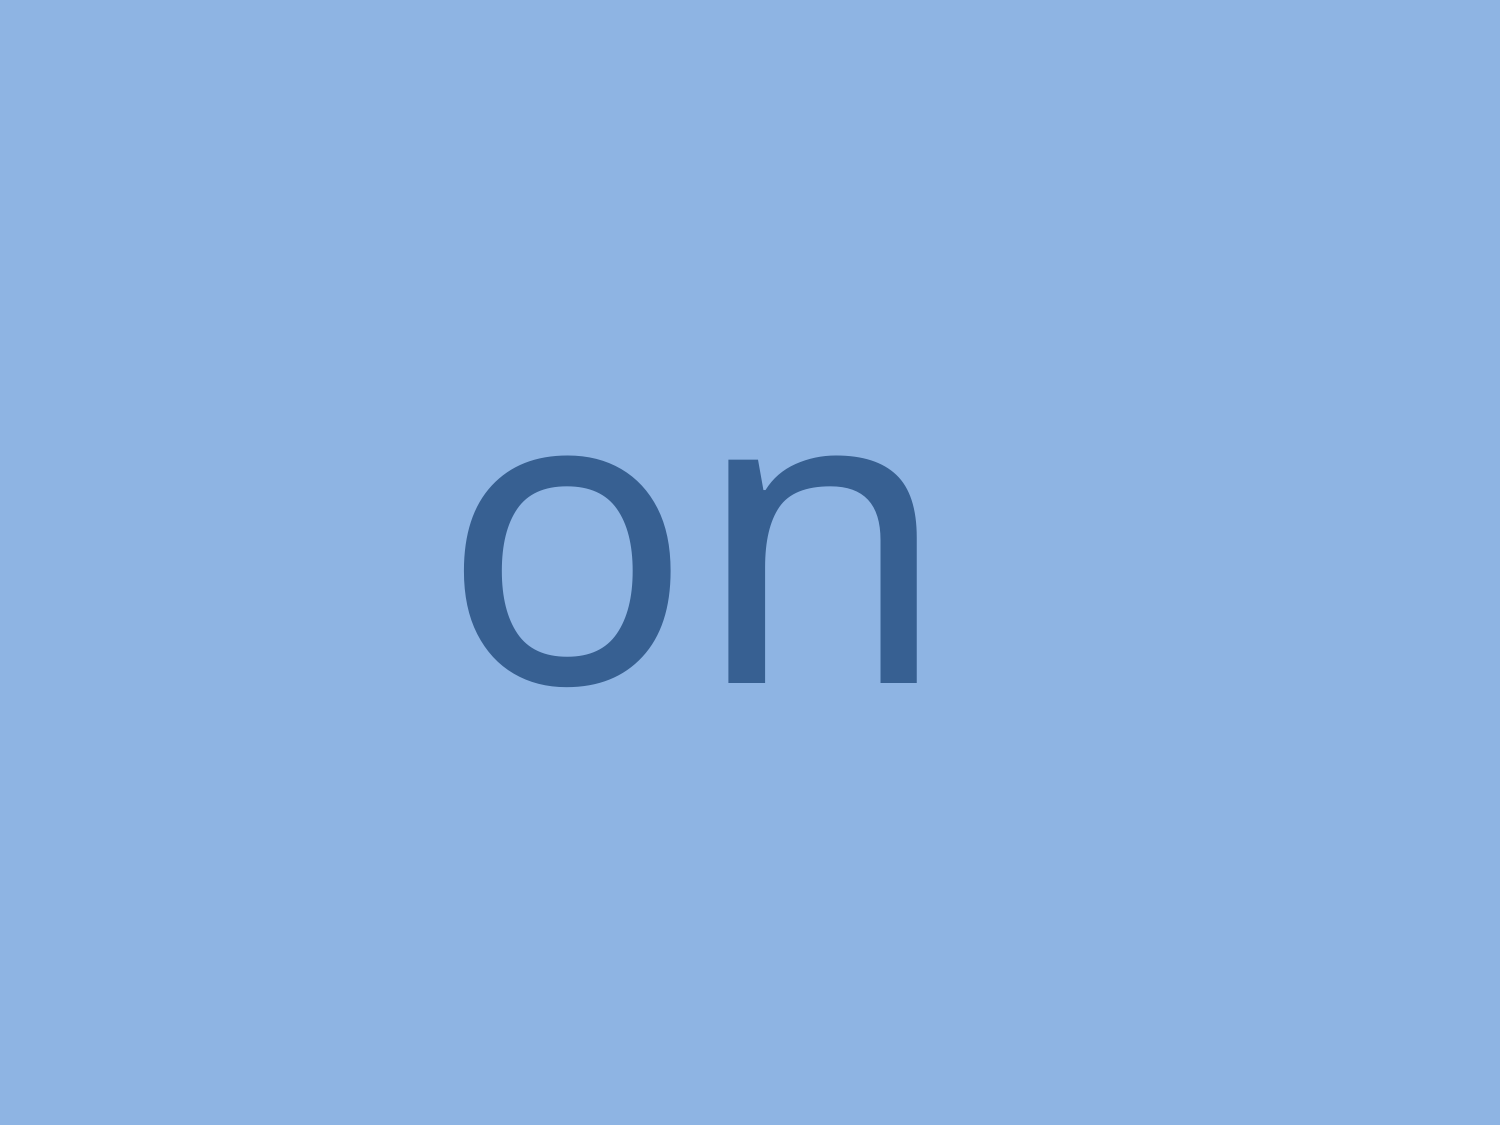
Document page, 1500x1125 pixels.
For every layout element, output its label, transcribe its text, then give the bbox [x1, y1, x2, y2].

text_box on [41, 259, 1459, 775]
